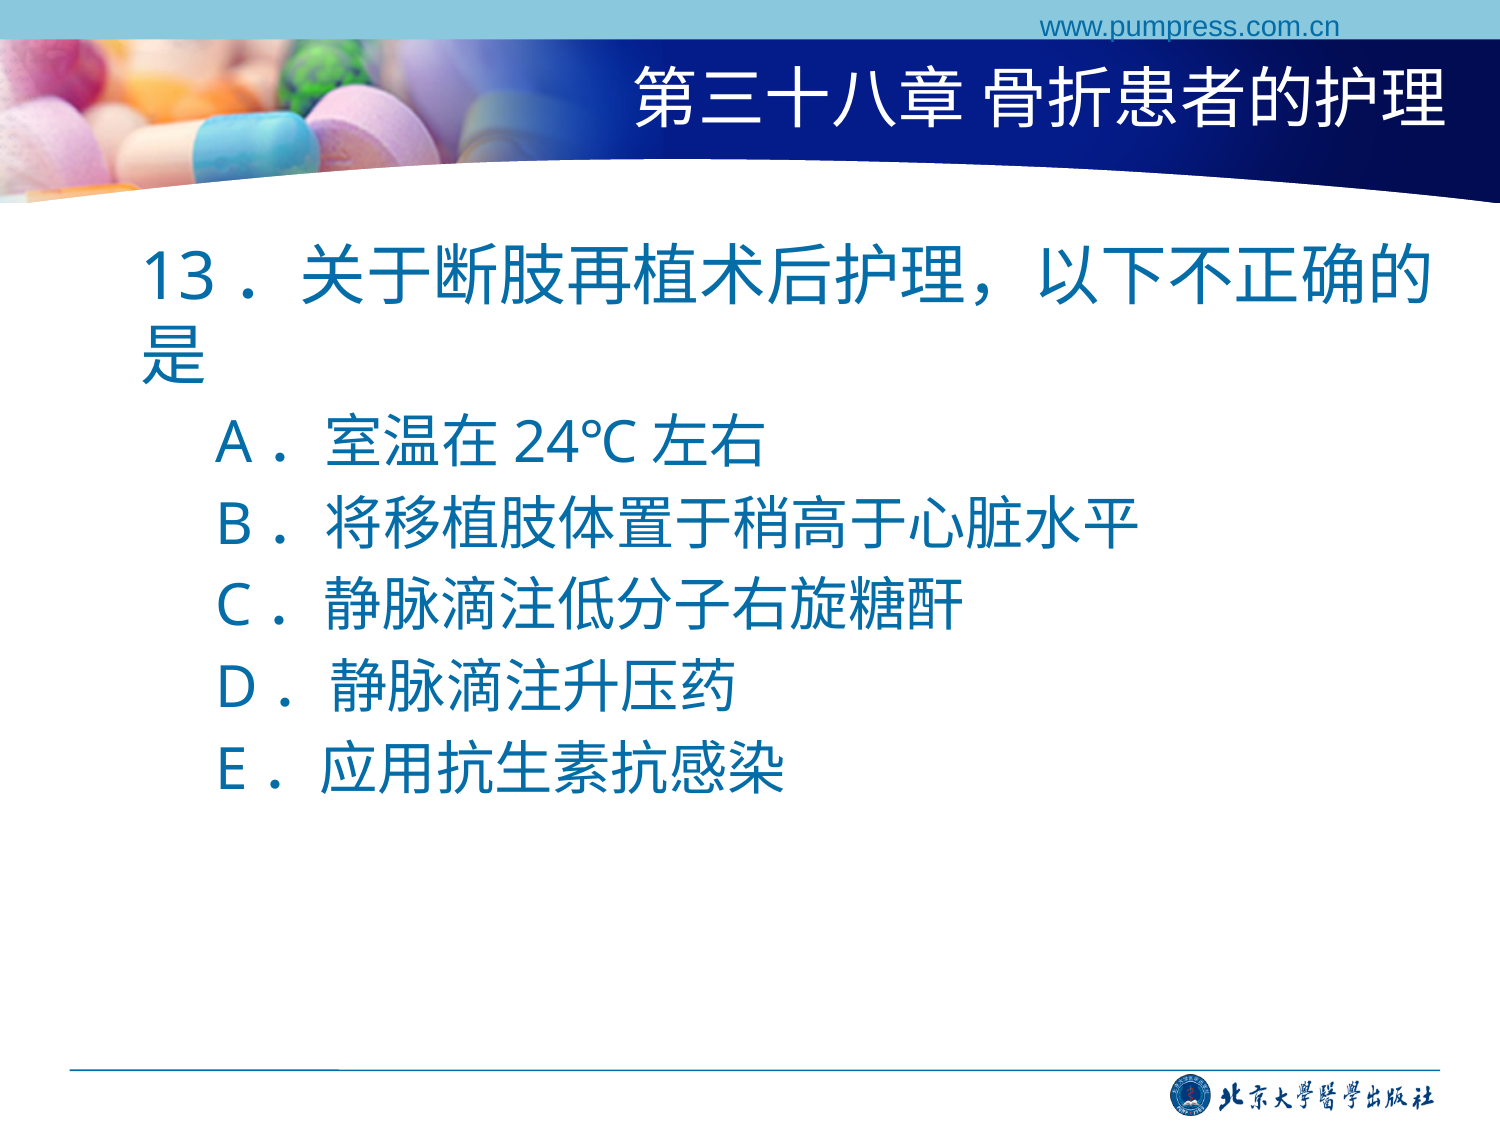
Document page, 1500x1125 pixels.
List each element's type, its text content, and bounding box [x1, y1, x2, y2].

title 第三十八章 骨折患者的护理 [137, 49, 1463, 143]
list 13．关于断肢再植术后护理，以下不正确的是 A．室温在24℃左右 B．将移植肢体置于稍高于心脏水平 C．静脉滴注低分子右旋糖酐 D．静脉滴注升压药 E．应用抗生素抗感染 [49, 224, 1463, 1026]
slide_number www.pumpress.com.cn [1025, 0, 1463, 38]
picture [1170, 1074, 1436, 1118]
picture [0, 40, 1500, 203]
